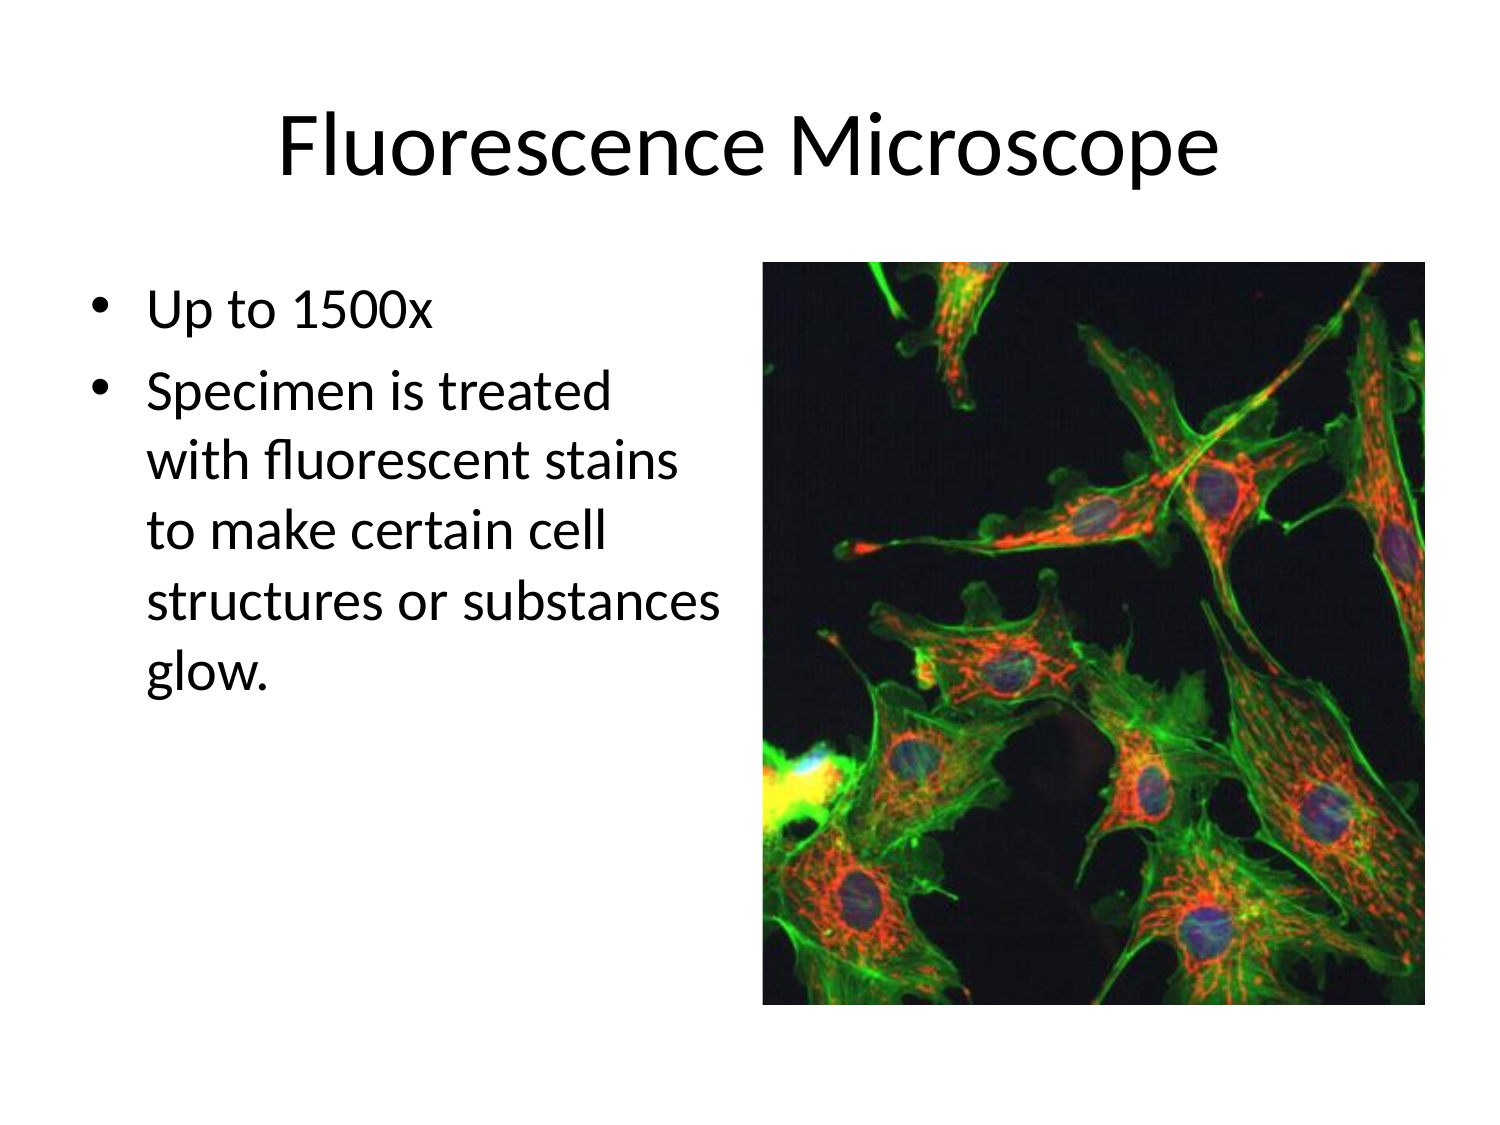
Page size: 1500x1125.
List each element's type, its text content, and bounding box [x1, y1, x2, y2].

title Fluorescence Microscope [75, 45, 1425, 233]
list Up to 1500x Specimen is treated with fluorescent stains to make certain cell structures or substances glow. [75, 262, 738, 1005]
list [762, 262, 1426, 1006]
